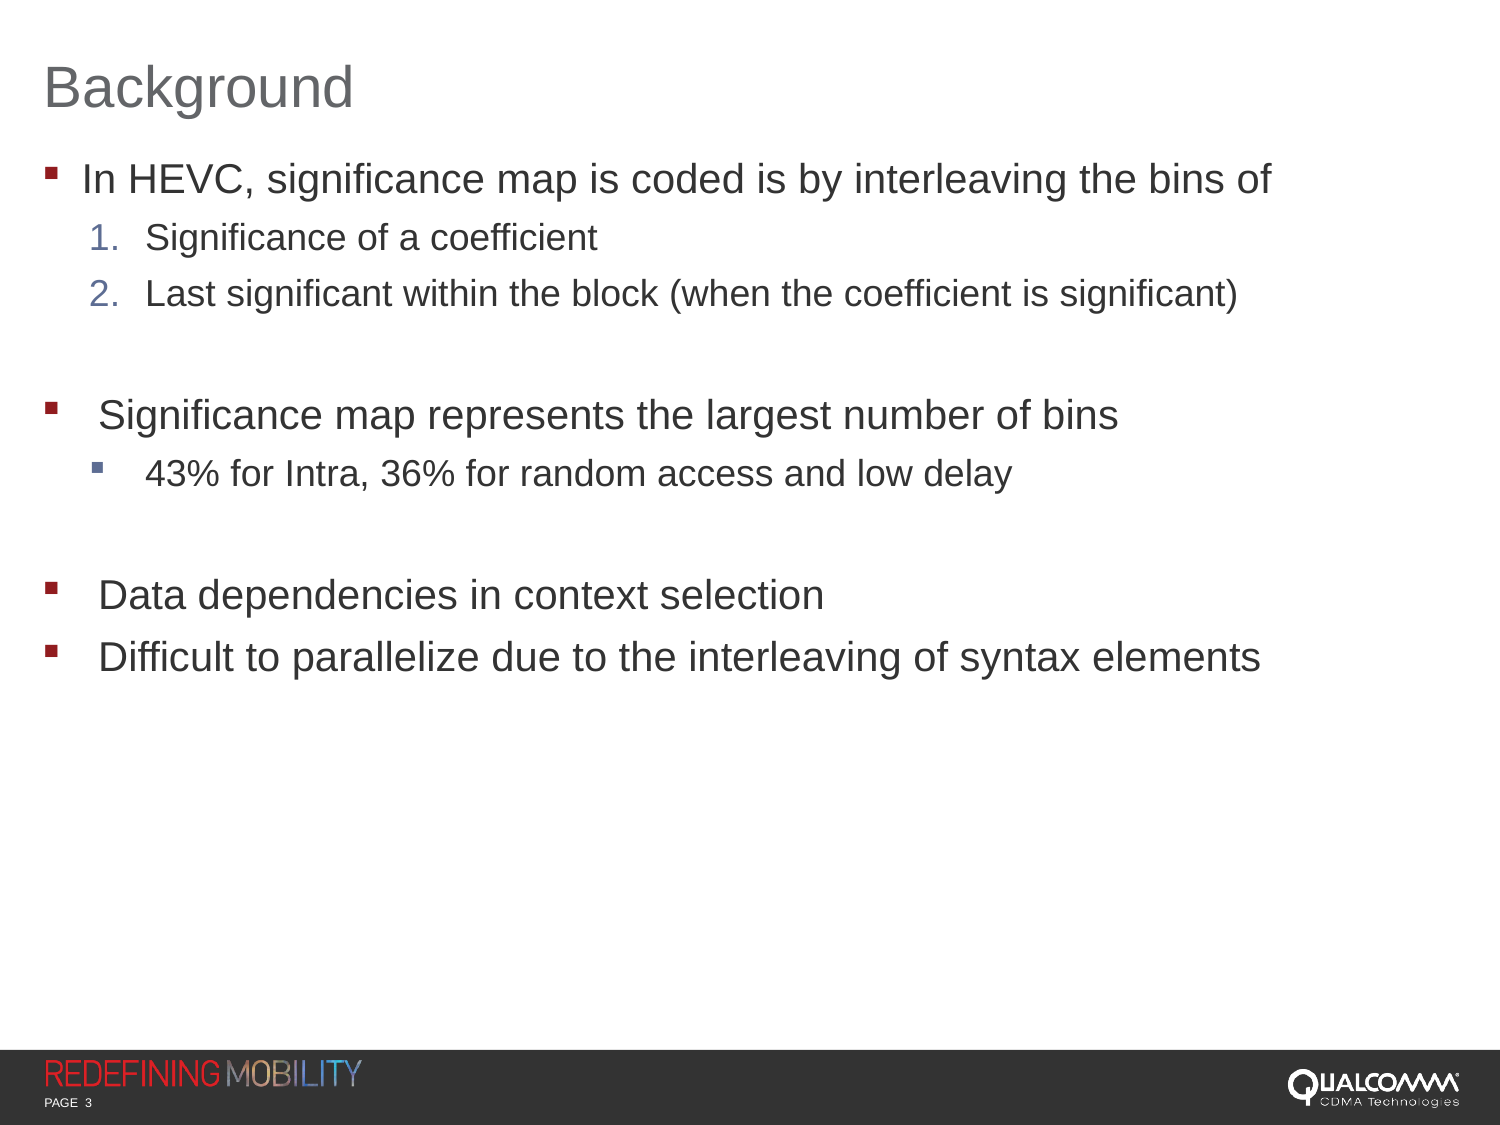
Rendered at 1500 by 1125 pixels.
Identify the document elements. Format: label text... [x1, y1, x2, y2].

picture [1278, 1058, 1478, 1114]
picture [30, 1048, 372, 1099]
list In HEVC, significance map is coded is by interleaving the bins of Significance of a coefficient Last significant within the block (when the coefficient is significant) Significance map represents the largest number of bins 43% for Intra, 36% for random access and low delay Data dependencies in context selection Difficult to parallelize due to the interleaving of syntax elements [26, 148, 1457, 1021]
title Background [28, 44, 1462, 138]
